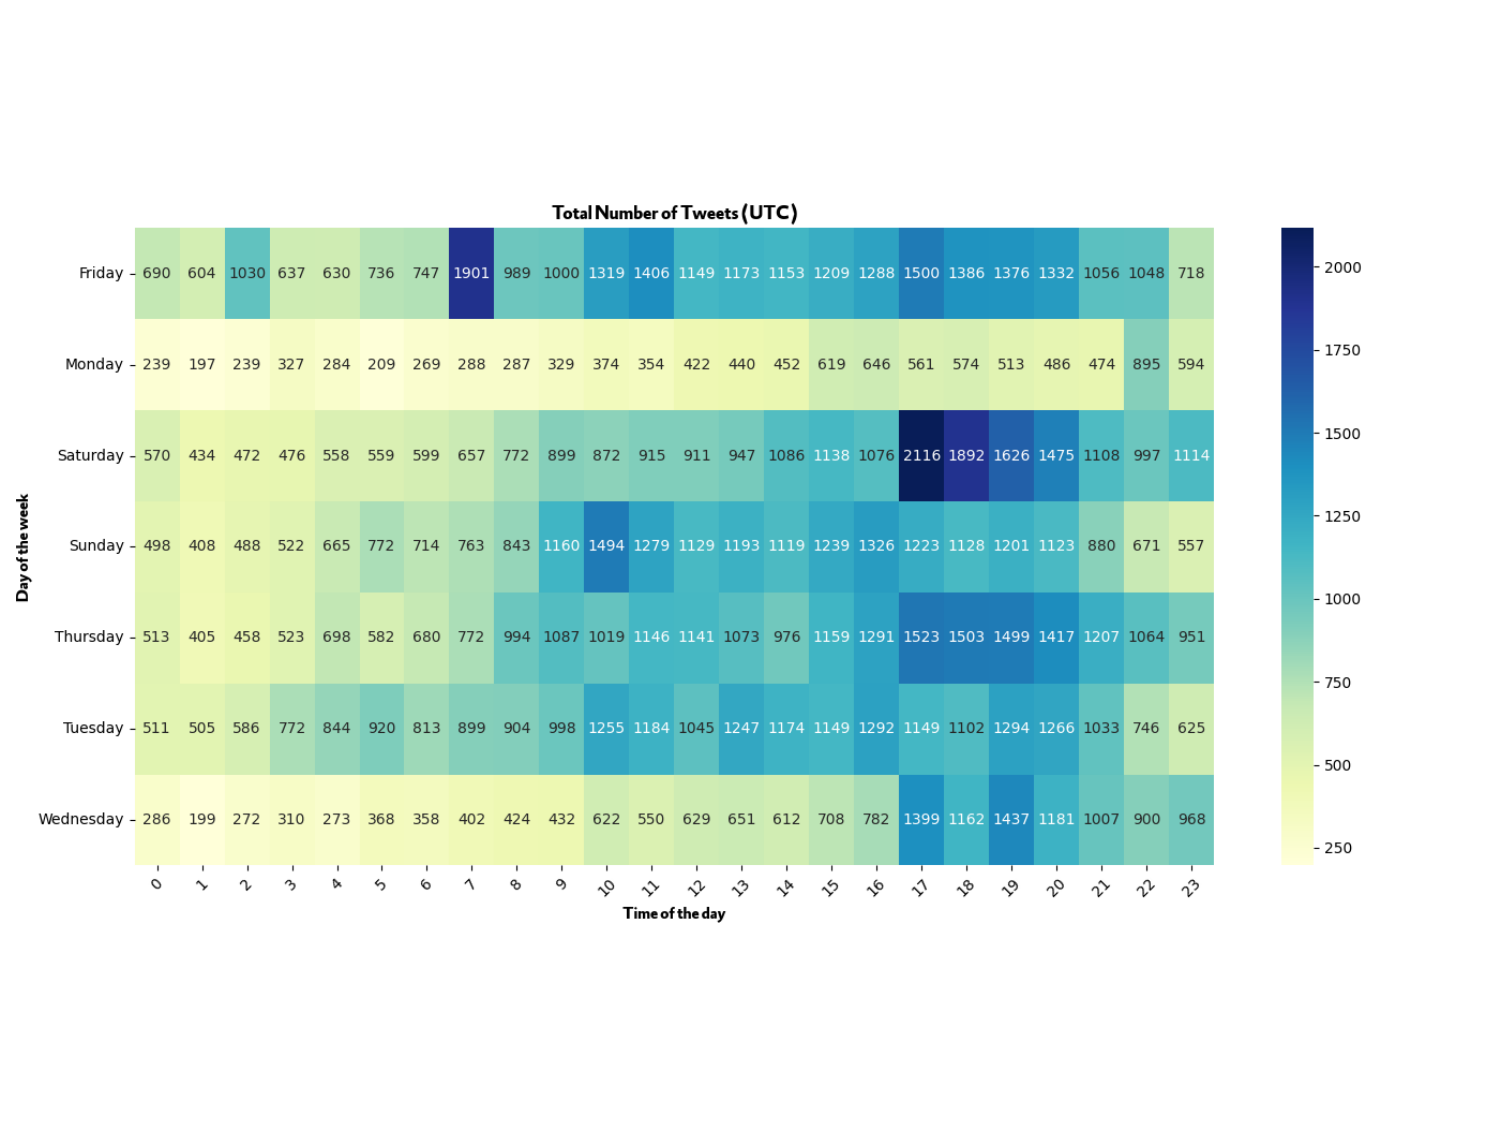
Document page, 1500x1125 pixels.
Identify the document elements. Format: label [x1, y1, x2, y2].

picture [0, 187, 1500, 938]
